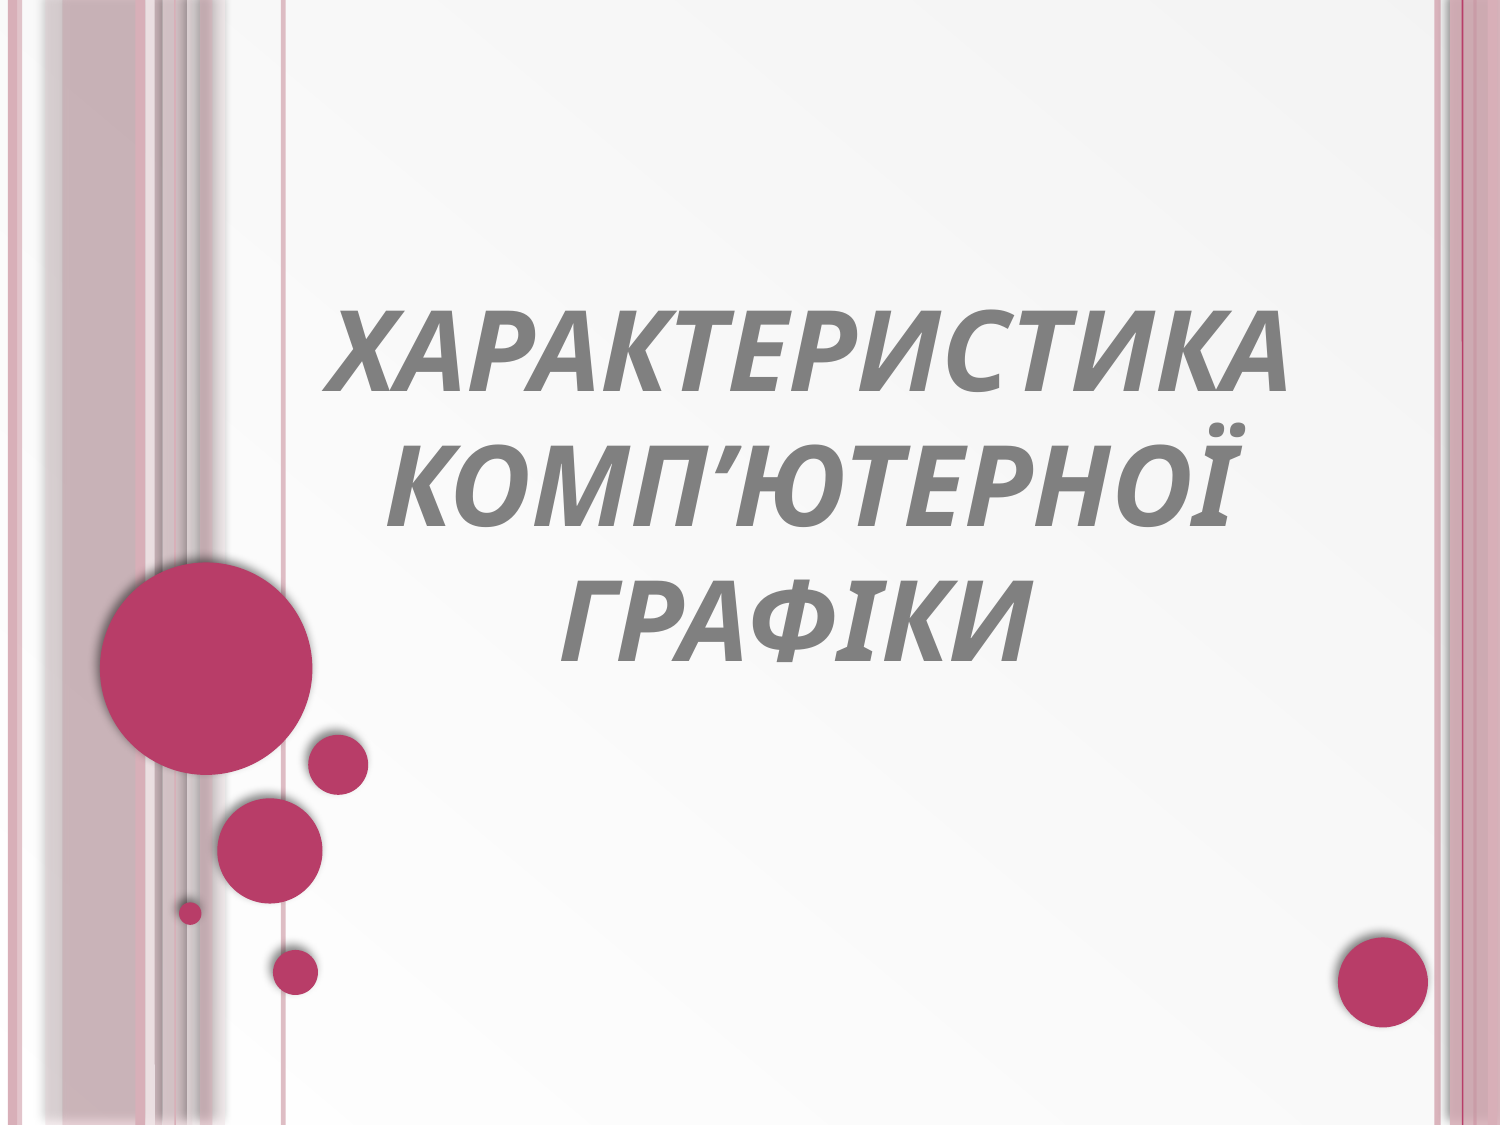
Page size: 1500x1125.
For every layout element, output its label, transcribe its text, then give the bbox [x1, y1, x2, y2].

title Характеристика комп’ютерної графіки [234, 269, 1388, 692]
